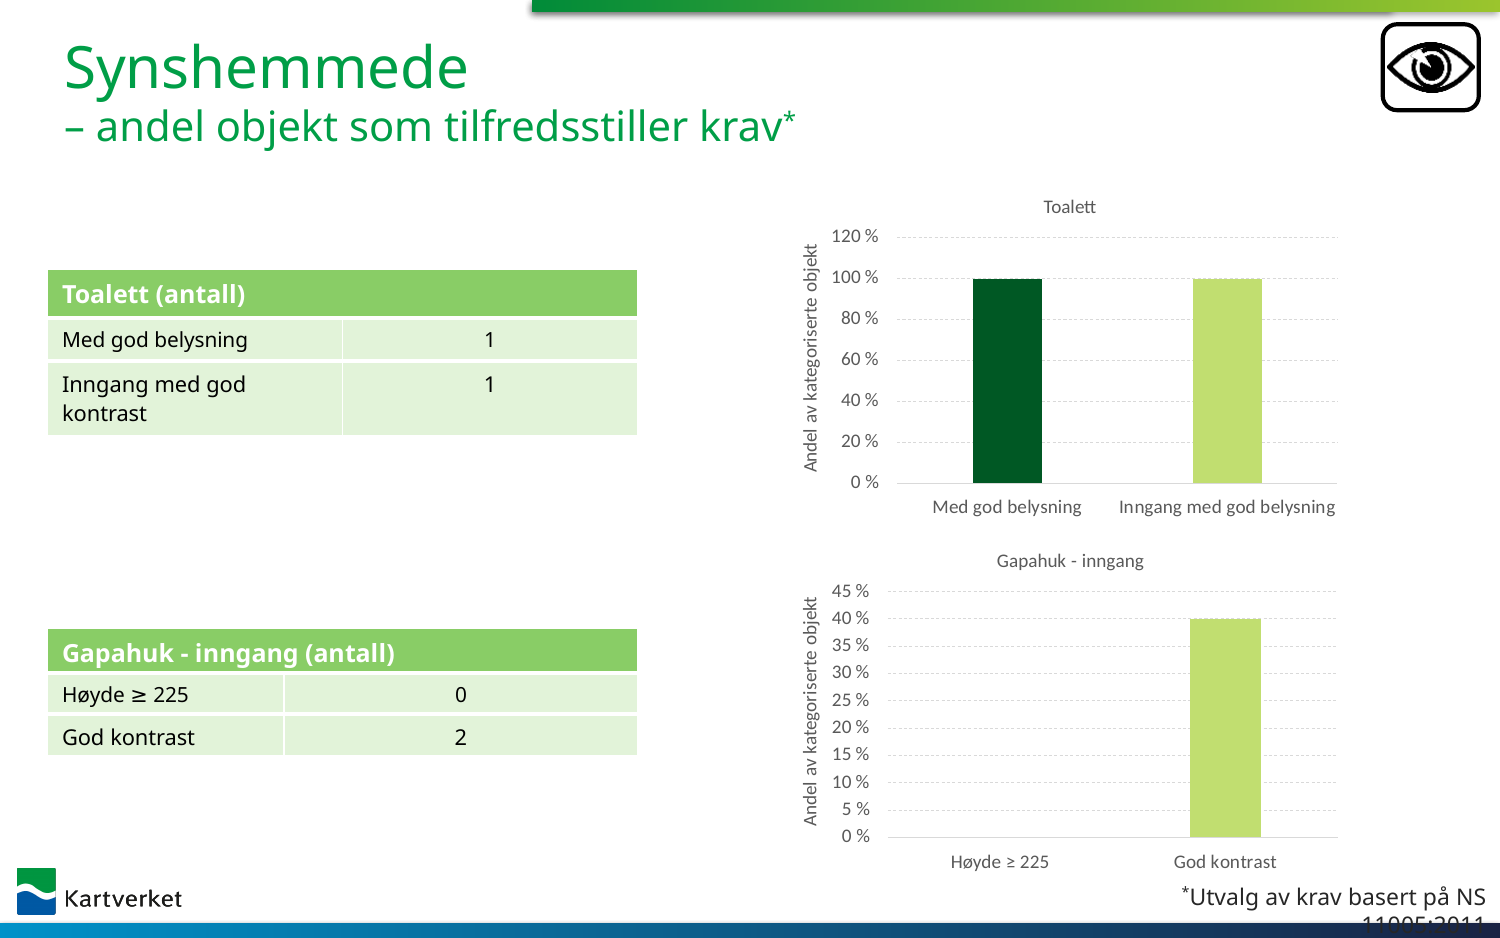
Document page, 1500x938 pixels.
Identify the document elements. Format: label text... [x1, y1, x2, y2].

text_box Synshemmede – andel objekt som tilfredsstiller krav* [49, 24, 1431, 158]
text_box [1382, 24, 1480, 111]
table_cell 0 [285, 675, 637, 712]
picture [791, 187, 1348, 526]
table_header Gapahuk - inngang (antall) [48, 629, 637, 671]
table_cell Høyde ≥ 225 [48, 675, 283, 712]
table_cell 2 [285, 716, 637, 755]
table_cell Med god belysning [48, 320, 342, 359]
text_box *Utvalg av krav basert på NS 11005:2011 [1068, 873, 1500, 938]
table_header Toalett (antall) [48, 270, 637, 316]
table_cell God kontrast [48, 716, 283, 755]
picture [791, 541, 1349, 880]
table_cell 1 [343, 320, 637, 359]
table_cell Inngang med god kontrast [48, 363, 342, 435]
table_cell 1 [343, 363, 637, 435]
